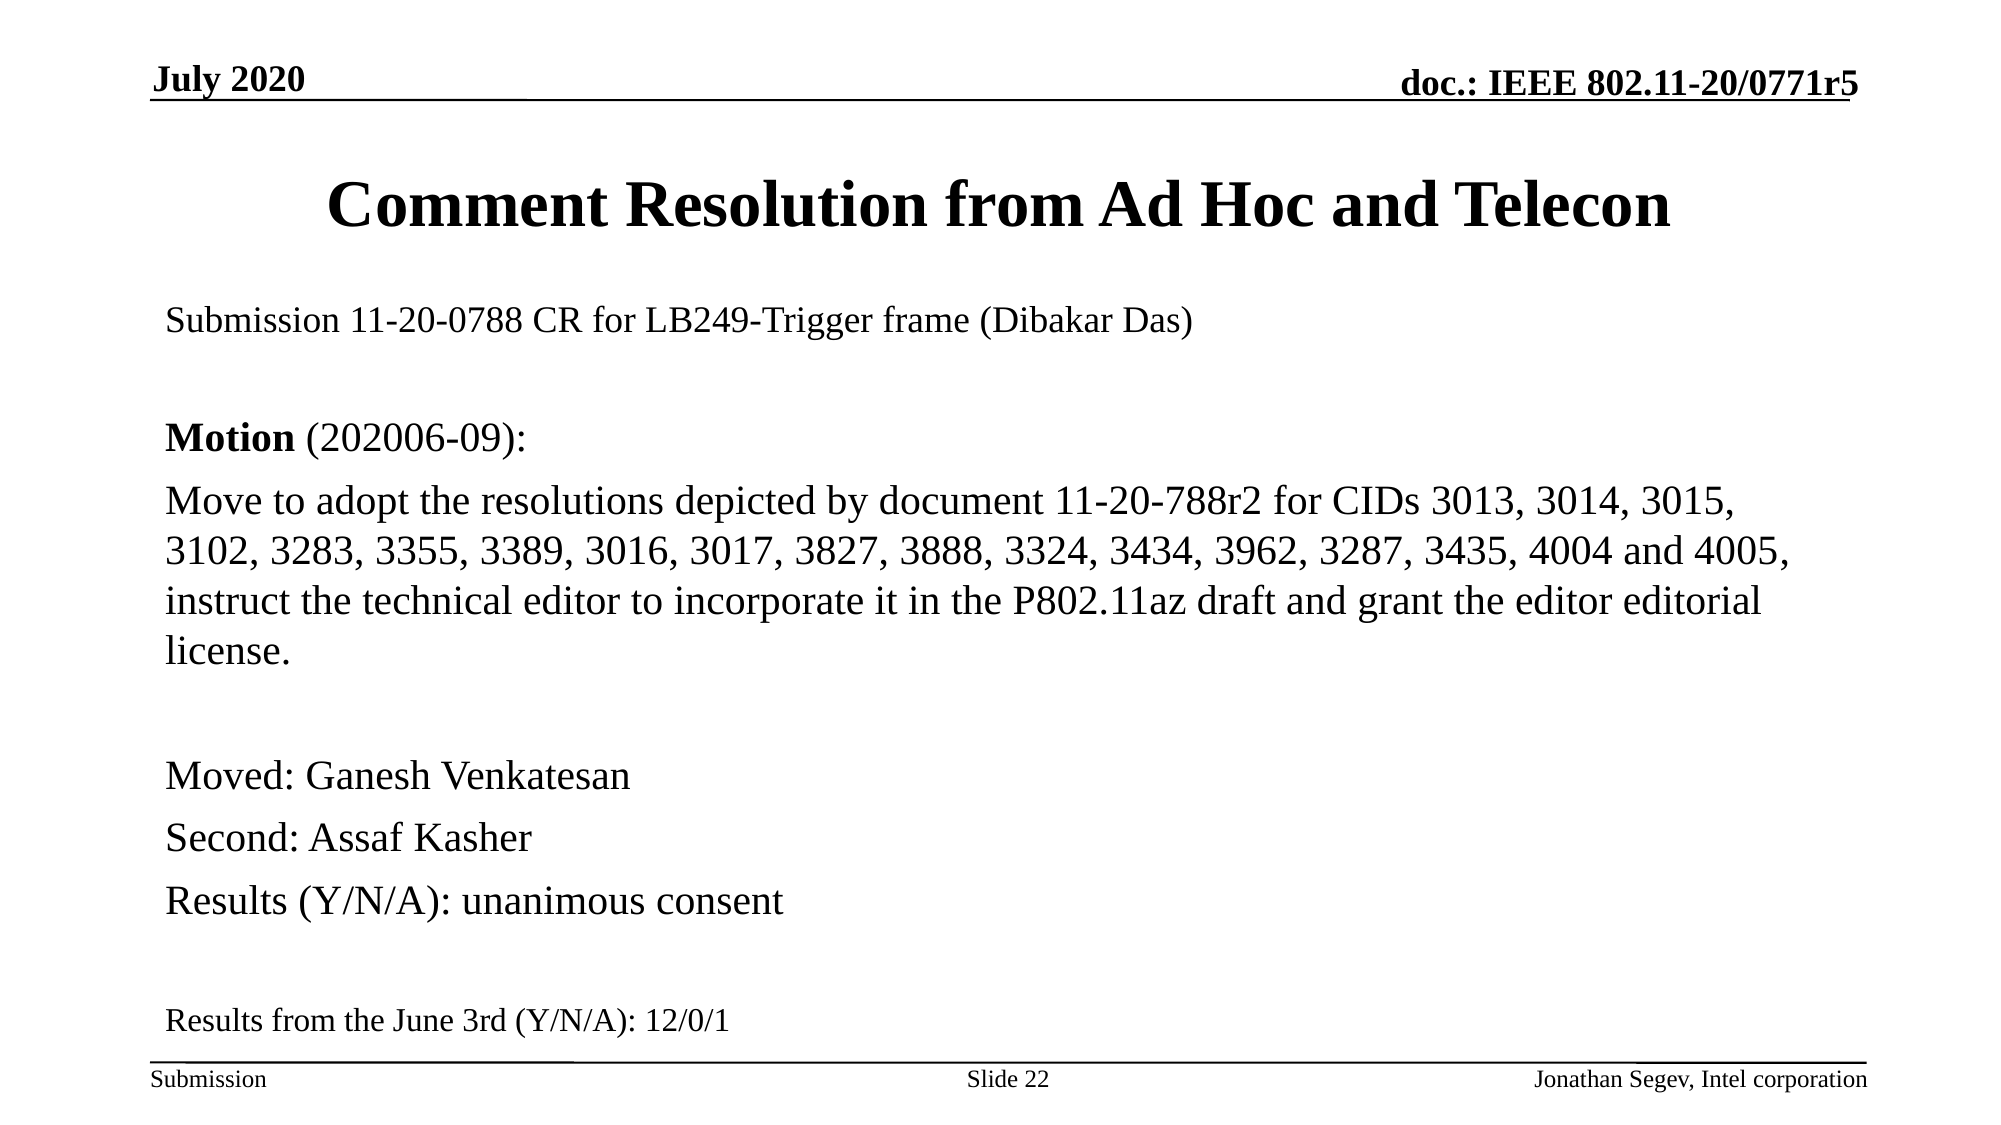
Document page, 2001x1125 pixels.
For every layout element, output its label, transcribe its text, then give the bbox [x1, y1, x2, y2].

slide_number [152, 54, 563, 100]
slide_number Slide 22 [950, 1061, 1067, 1123]
footer Jonathan Segev, Intel corporation [1171, 1061, 1869, 1093]
title Comment Resolution from Ad Hoc and Telecon [149, 112, 1850, 286]
list Submission 11-20-0788 CR for LB249-Trigger frame (Dibakar Das) Motion (202006-09): Move to adopt the resolutions depicted by document 11-20-788r2 for CIDs 3013, 3014, 3015, 3102, 3283, 3355, 3389, 3016, 3017, 3827, 3888, 3324, 3434, 3962, 3287, 3435, 4004 and 4005, instruct the technical editor to incorporate it in the P802.11az draft and grant the editor editorial license. Moved: Ganesh Venkatesan Second: Assaf Kasher Results (Y/N/A): unanimous consent Results from the June 3rd (Y/N/A): 12/0/1 [149, 286, 1850, 1000]
